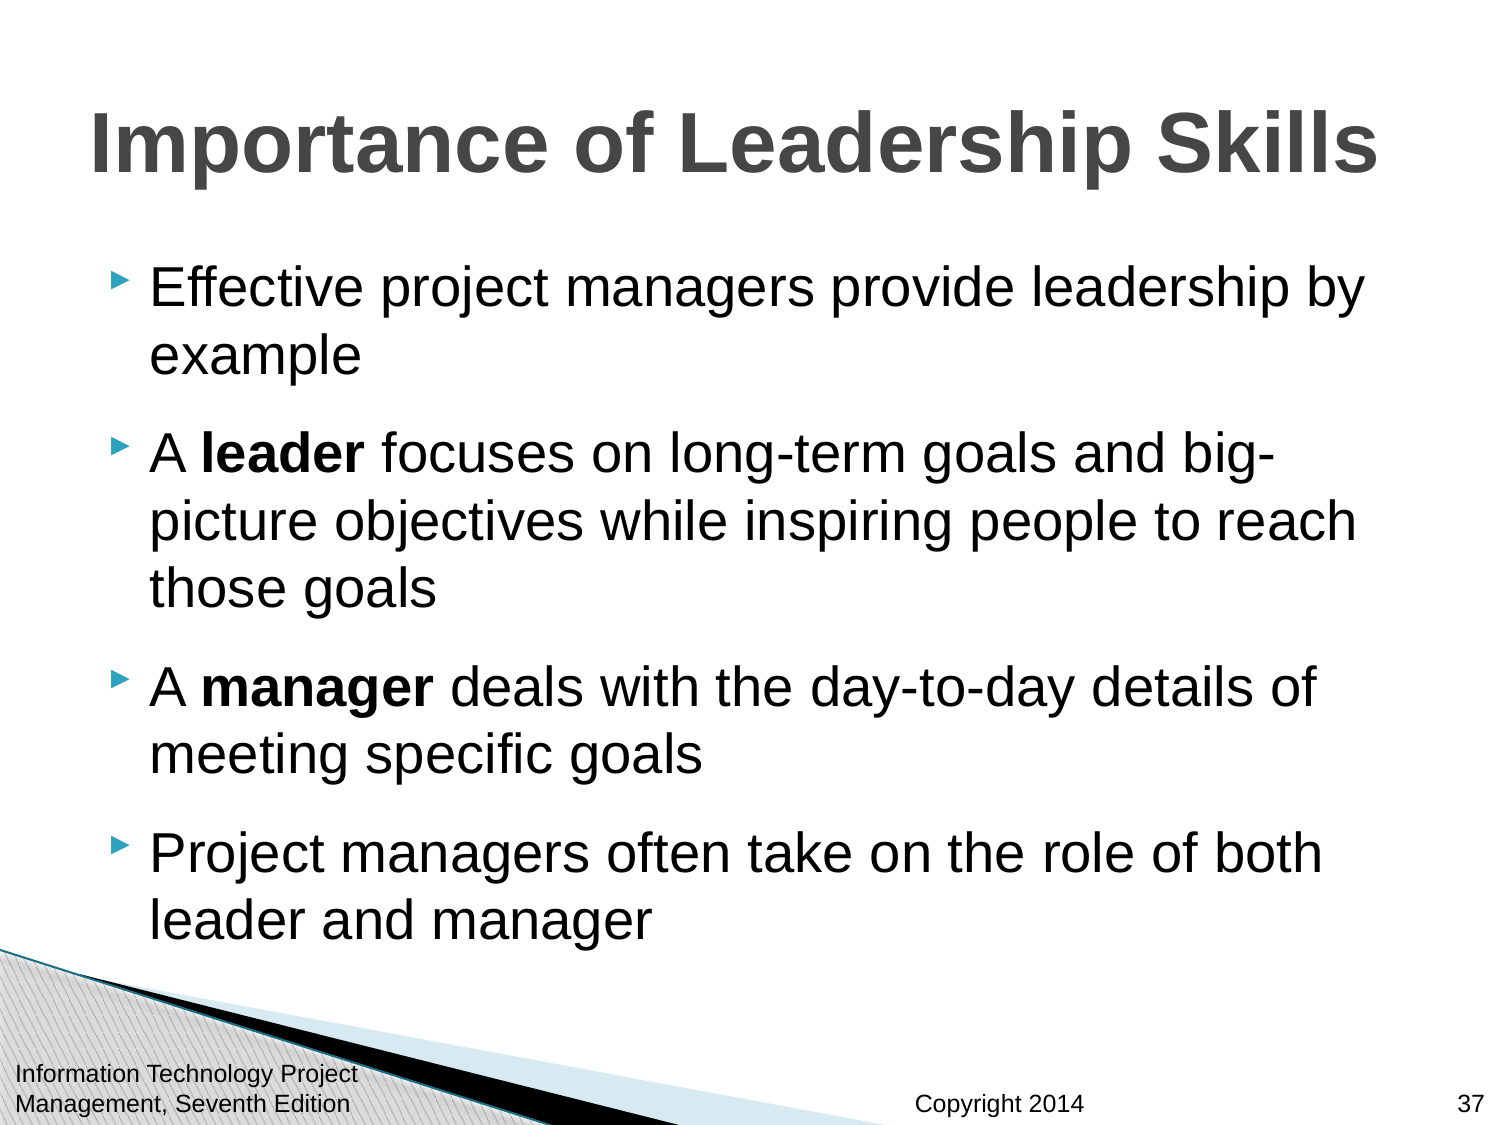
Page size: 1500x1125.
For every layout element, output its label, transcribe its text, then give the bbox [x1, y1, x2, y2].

slide_number 37 [1408, 1065, 1500, 1125]
list Effective project managers provide leadership by example A leader focuses on long-term goals and big-picture objectives while inspiring people to reach those goals A manager deals with the day-to-day details of meeting specific goals Project managers often take on the role of both leader and manager [74, 242, 1426, 986]
title Importance of Leadership Skills [75, 45, 1425, 233]
footer Information Technology Project Management, Seventh Edition [0, 1065, 425, 1125]
